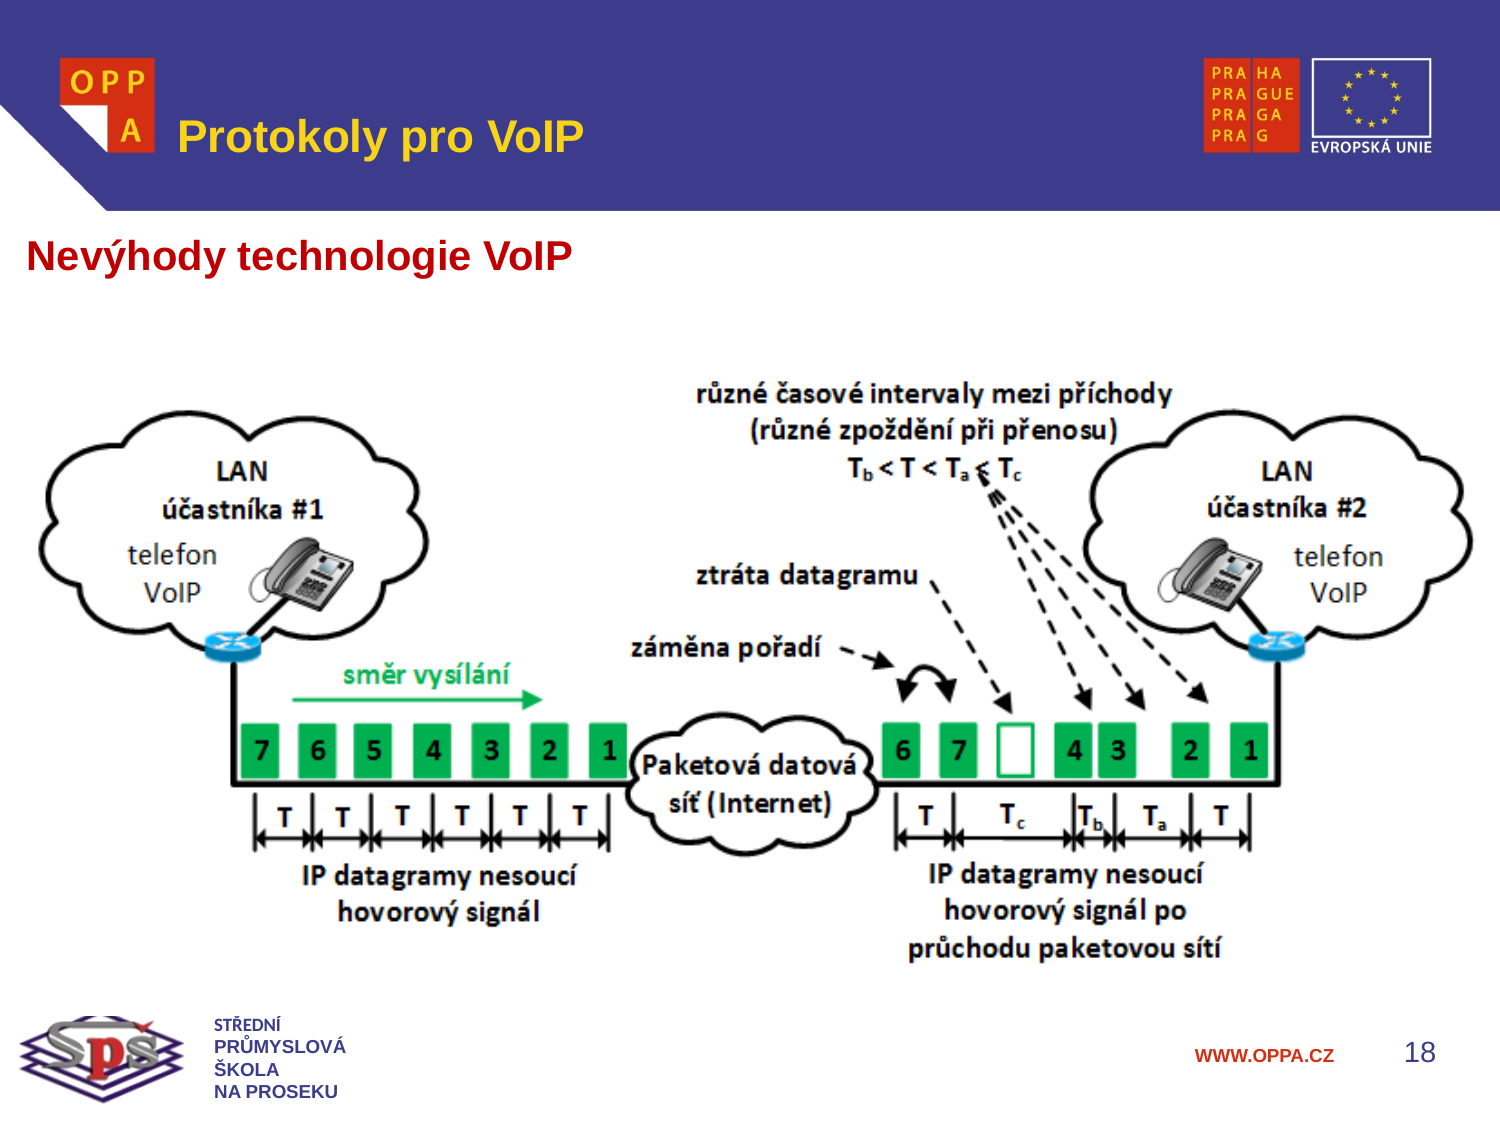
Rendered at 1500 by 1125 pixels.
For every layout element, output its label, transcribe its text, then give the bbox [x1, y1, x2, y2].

title Protokoly pro VoIP [177, 38, 1137, 162]
picture [0, 0, 1500, 211]
text_box STŘEDNÍ PRŮMYSLOVÁ ŠKOLA NA PROSEKU [199, 1024, 509, 1110]
slide_number 18 [1339, 1024, 1437, 1069]
picture [19, 330, 1475, 1107]
text_box Nevýhody technologie VoIP [11, 221, 1495, 365]
